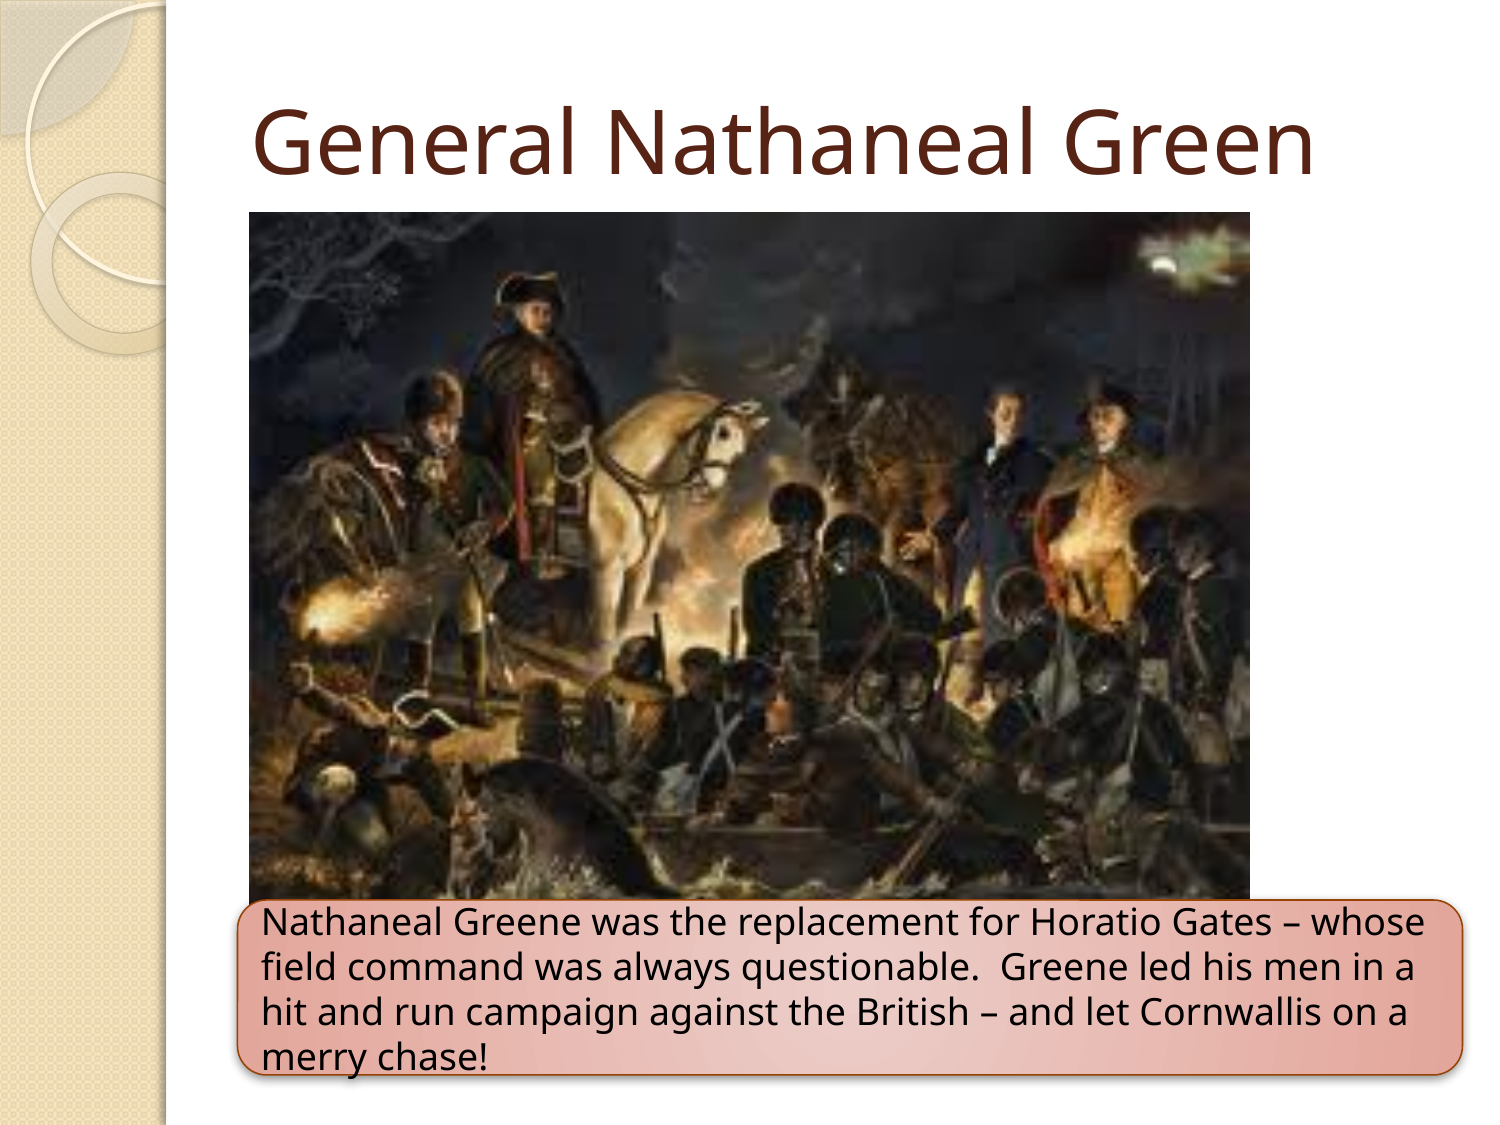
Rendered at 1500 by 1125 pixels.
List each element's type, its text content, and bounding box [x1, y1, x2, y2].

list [249, 212, 1251, 953]
text_box Nathaneal Greene was the replacement for Horatio Gates – whose field command was always questionable. Greene led his men in a hit and run campaign against the British – and let Cornwallis on a merry chase! [236, 899, 1464, 1076]
title General Nathaneal Green [235, 45, 1466, 233]
